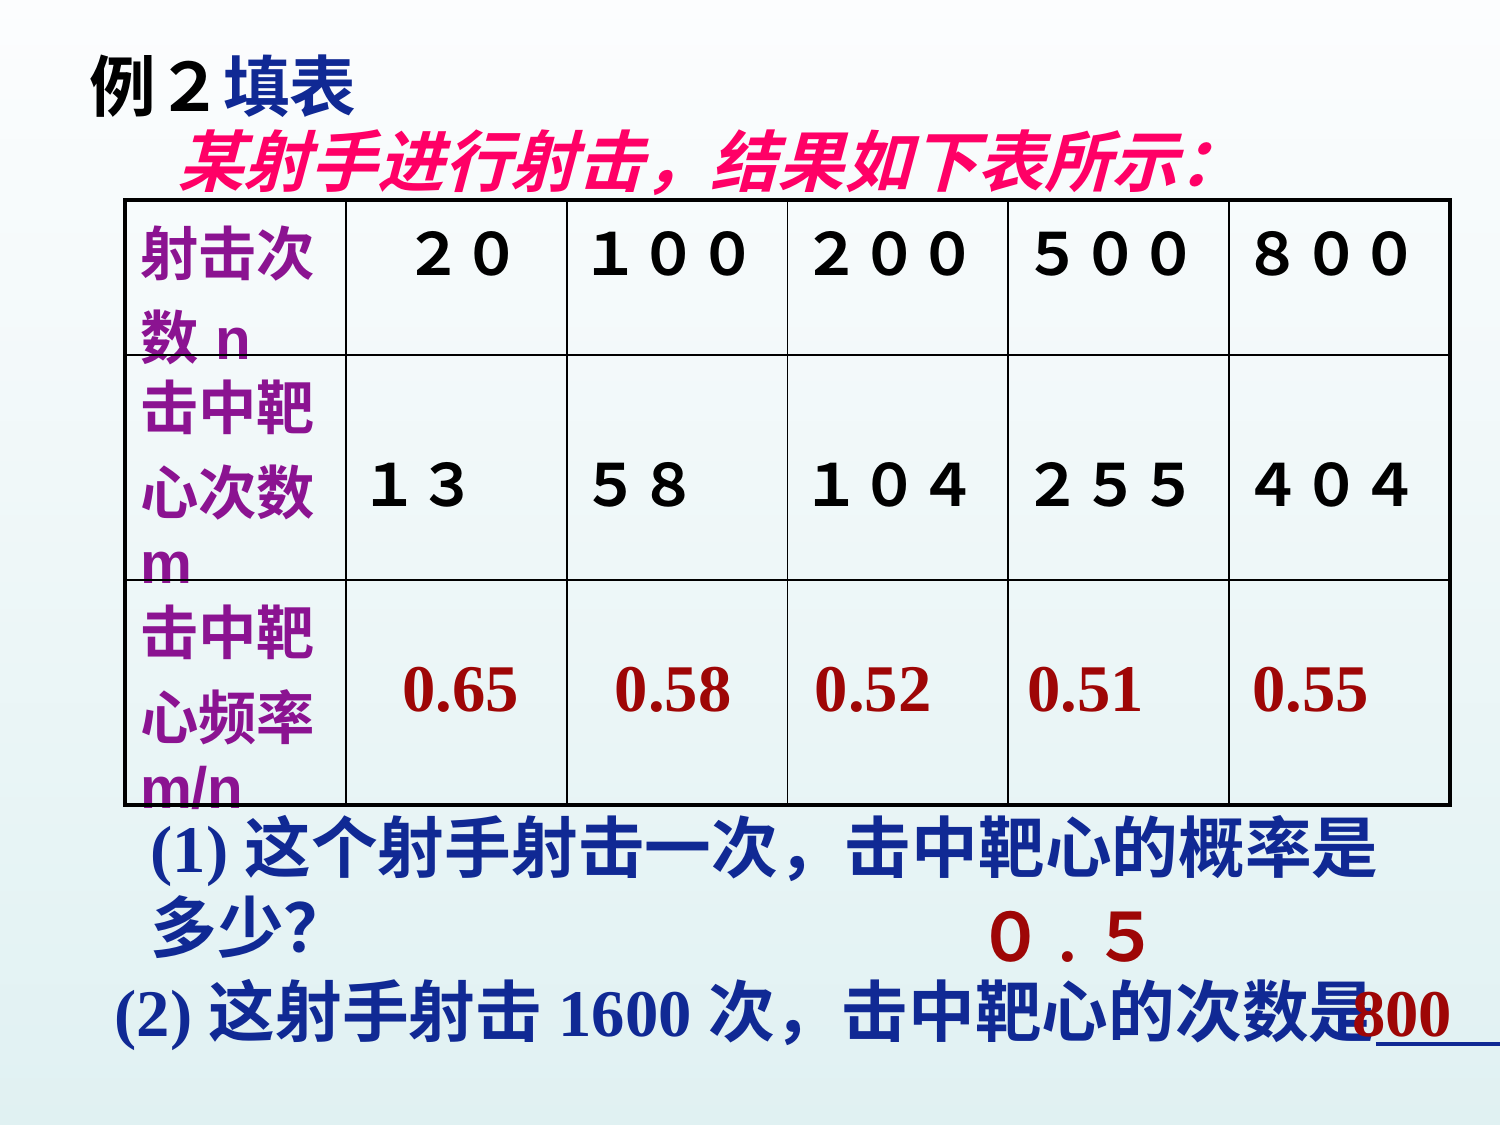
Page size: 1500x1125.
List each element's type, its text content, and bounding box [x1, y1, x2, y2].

table_header 射击次数n [127, 202, 345, 354]
table_cell １３ [347, 356, 566, 579]
text_box ０.５ [962, 887, 1225, 962]
text_box 0.65 [387, 637, 550, 733]
table_cell 击中靶心次数m [127, 356, 345, 579]
text_box 800 [1337, 962, 1500, 1058]
text_box 例２填表 [74, 37, 463, 133]
table_cell ５８ [568, 356, 787, 579]
text_box 0.55 [1237, 637, 1425, 733]
table_cell [347, 581, 566, 798]
text_box (2)这射手射击1600次，击中靶心的次数是 。 [99, 962, 1337, 1058]
table_header ２００ [788, 202, 1007, 354]
table_cell １０４ [788, 356, 1007, 579]
text_box (1)这个射手射击一次，击中靶心的概率是多少？ [135, 798, 1447, 962]
text_box 某射手进行射击，结果如下表所示： [162, 112, 1363, 198]
table_header ５００ [1009, 202, 1228, 354]
table_header ８００ [1230, 202, 1448, 354]
table_cell [788, 581, 1007, 798]
table_cell ２５５ [1009, 356, 1228, 579]
text_box 0.51 [1012, 637, 1237, 733]
text_box 0.58 [599, 637, 750, 733]
table_cell [568, 581, 787, 798]
table_cell [1009, 581, 1228, 798]
table_cell 击中靶心频率m/n [127, 581, 345, 803]
table_header １００ [568, 202, 787, 354]
text_box 0.52 [799, 637, 966, 733]
table_cell [1230, 581, 1448, 803]
table_cell ４０４ [1230, 356, 1448, 579]
table_header ２０ [347, 202, 566, 354]
